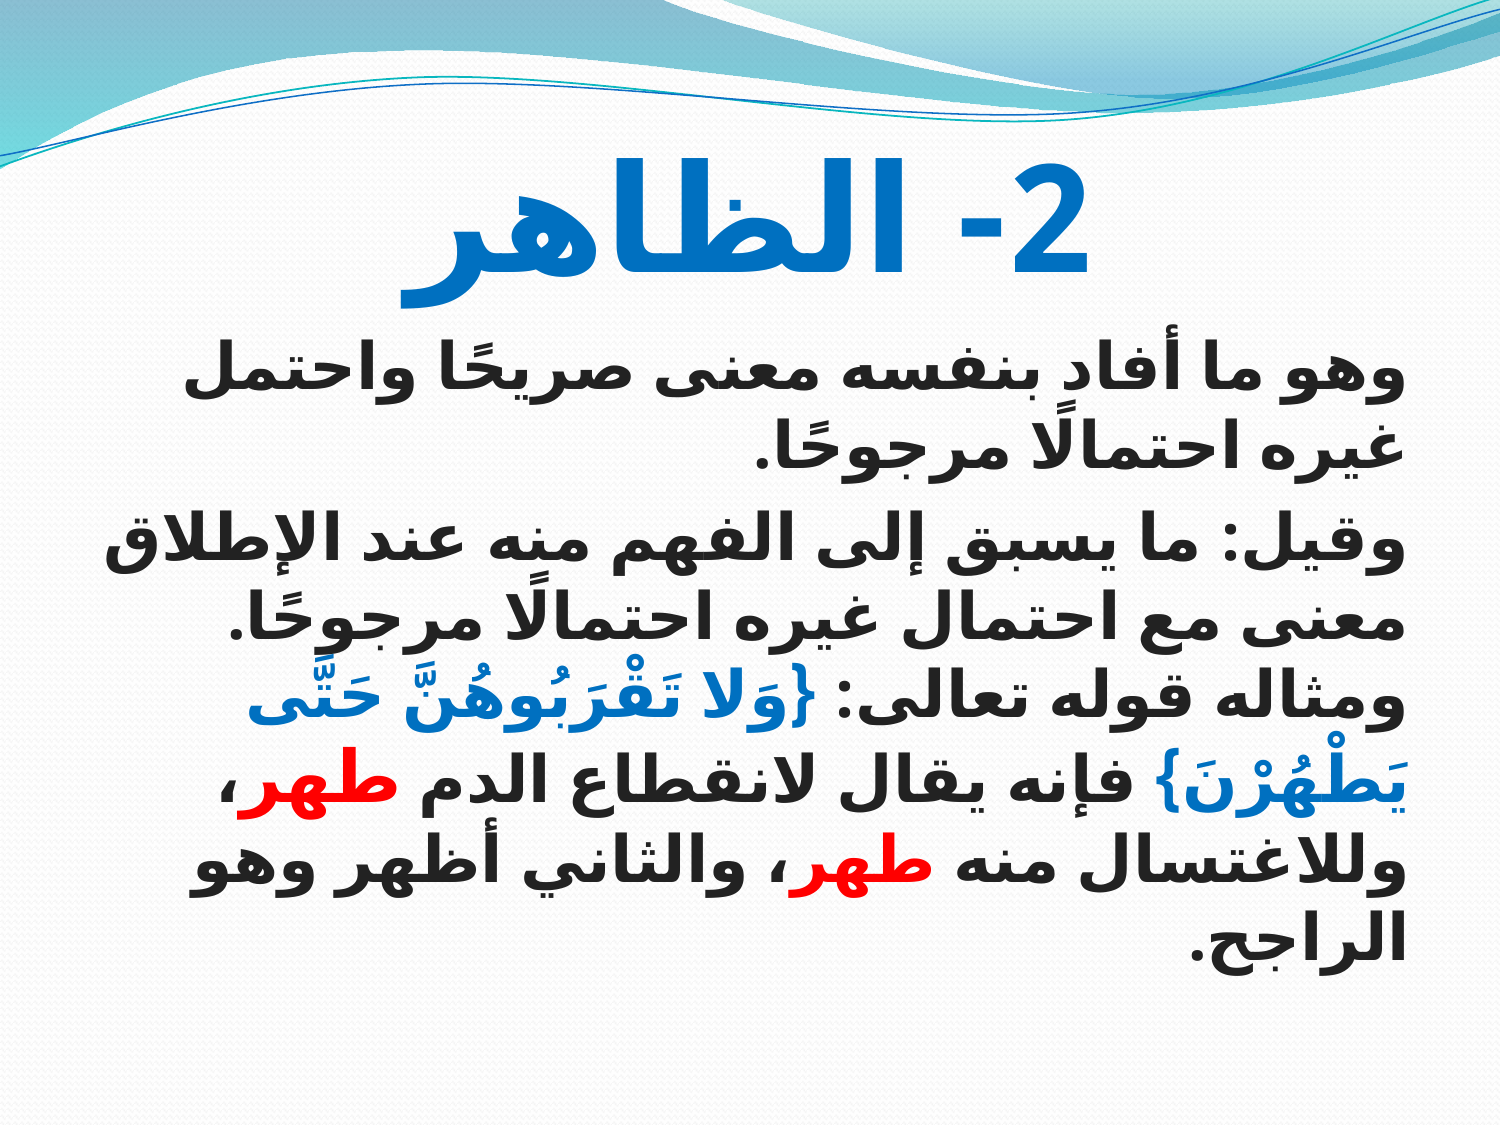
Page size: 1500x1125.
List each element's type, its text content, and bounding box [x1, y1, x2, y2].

title 2- الظاهر [75, 115, 1425, 303]
list وهو ما أفاد بنفسه معنى صريحًا واحتمل غيره احتمالًا مرجوحًا. وقيل: ما يسبق إلى الفهم منه عند الإطلاق معنى مع احتمال غيره احتمالًا مرجوحًا. ومثاله قوله تعالى: {وَلا تَقْرَبُوهُنَّ حَتَّى يَطْهُرْنَ} فإنه يقال لانقطاع الدم طهر، وللاغتسال منه طهر، والثاني أظهر وهو الراجح. [75, 317, 1425, 1038]
